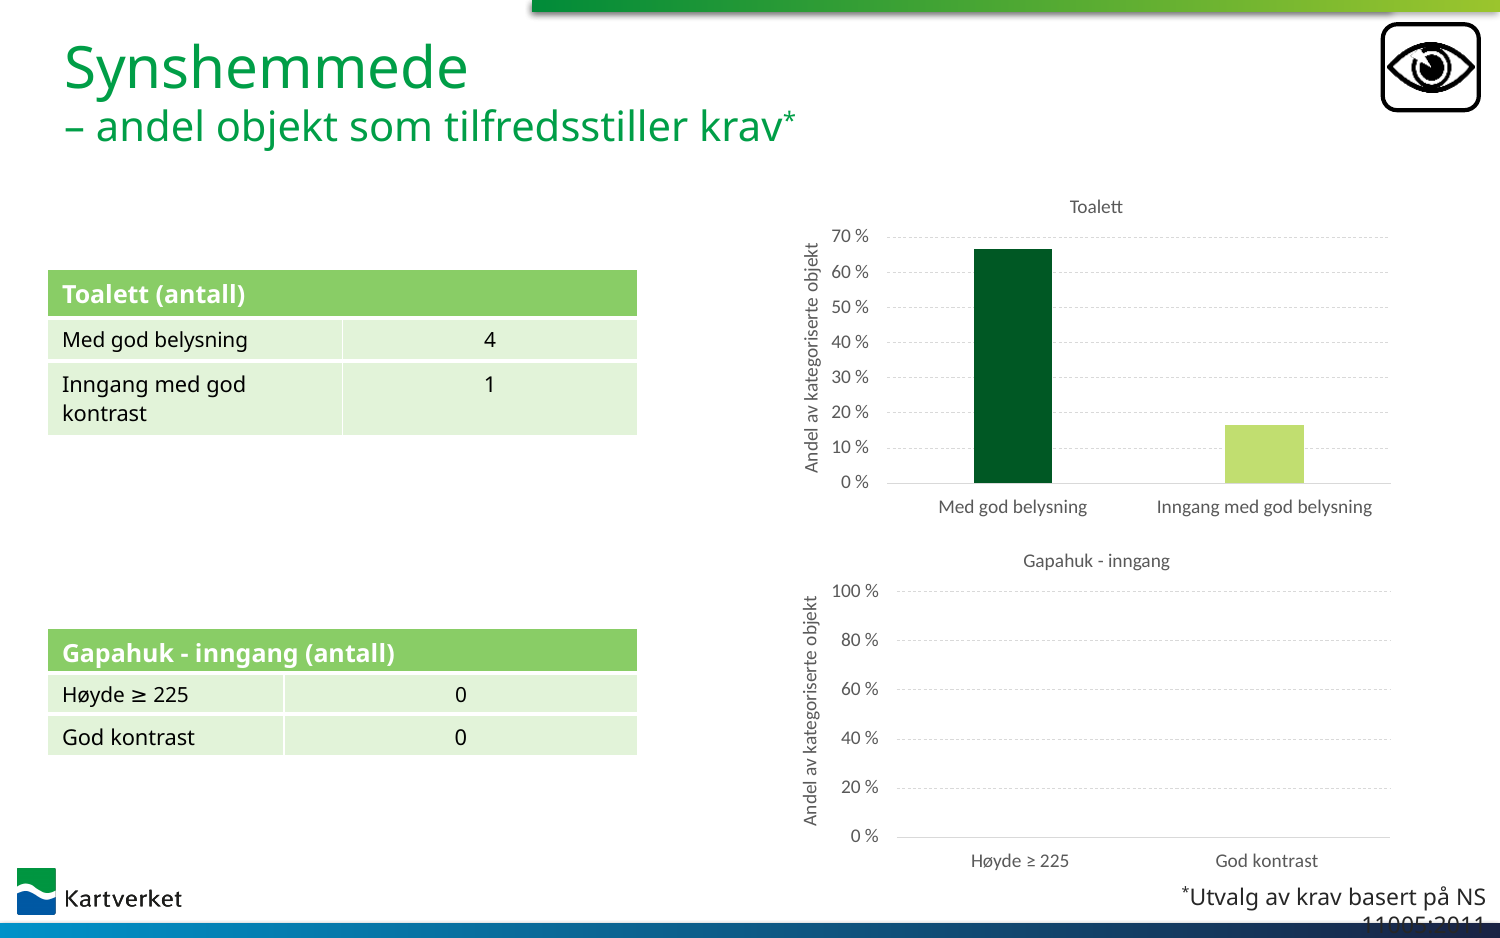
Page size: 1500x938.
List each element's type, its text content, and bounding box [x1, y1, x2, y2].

table_header Toalett (antall) [48, 270, 637, 316]
table_cell 4 [343, 320, 637, 359]
table_cell 1 [343, 363, 637, 435]
picture [791, 187, 1402, 526]
table_cell Høyde ≥ 225 [48, 675, 283, 712]
text_box Synshemmede – andel objekt som tilfredsstiller krav* [49, 24, 1431, 158]
table_header Gapahuk - inngang (antall) [48, 629, 637, 671]
table_cell 0 [285, 716, 637, 755]
table_cell Med god belysning [48, 320, 342, 359]
table_cell God kontrast [48, 716, 283, 755]
table_cell Inngang med god kontrast [48, 363, 342, 435]
text_box *Utvalg av krav basert på NS 11005:2011 [1068, 873, 1500, 938]
picture [791, 541, 1402, 880]
table_cell 0 [285, 675, 637, 712]
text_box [1382, 24, 1480, 111]
